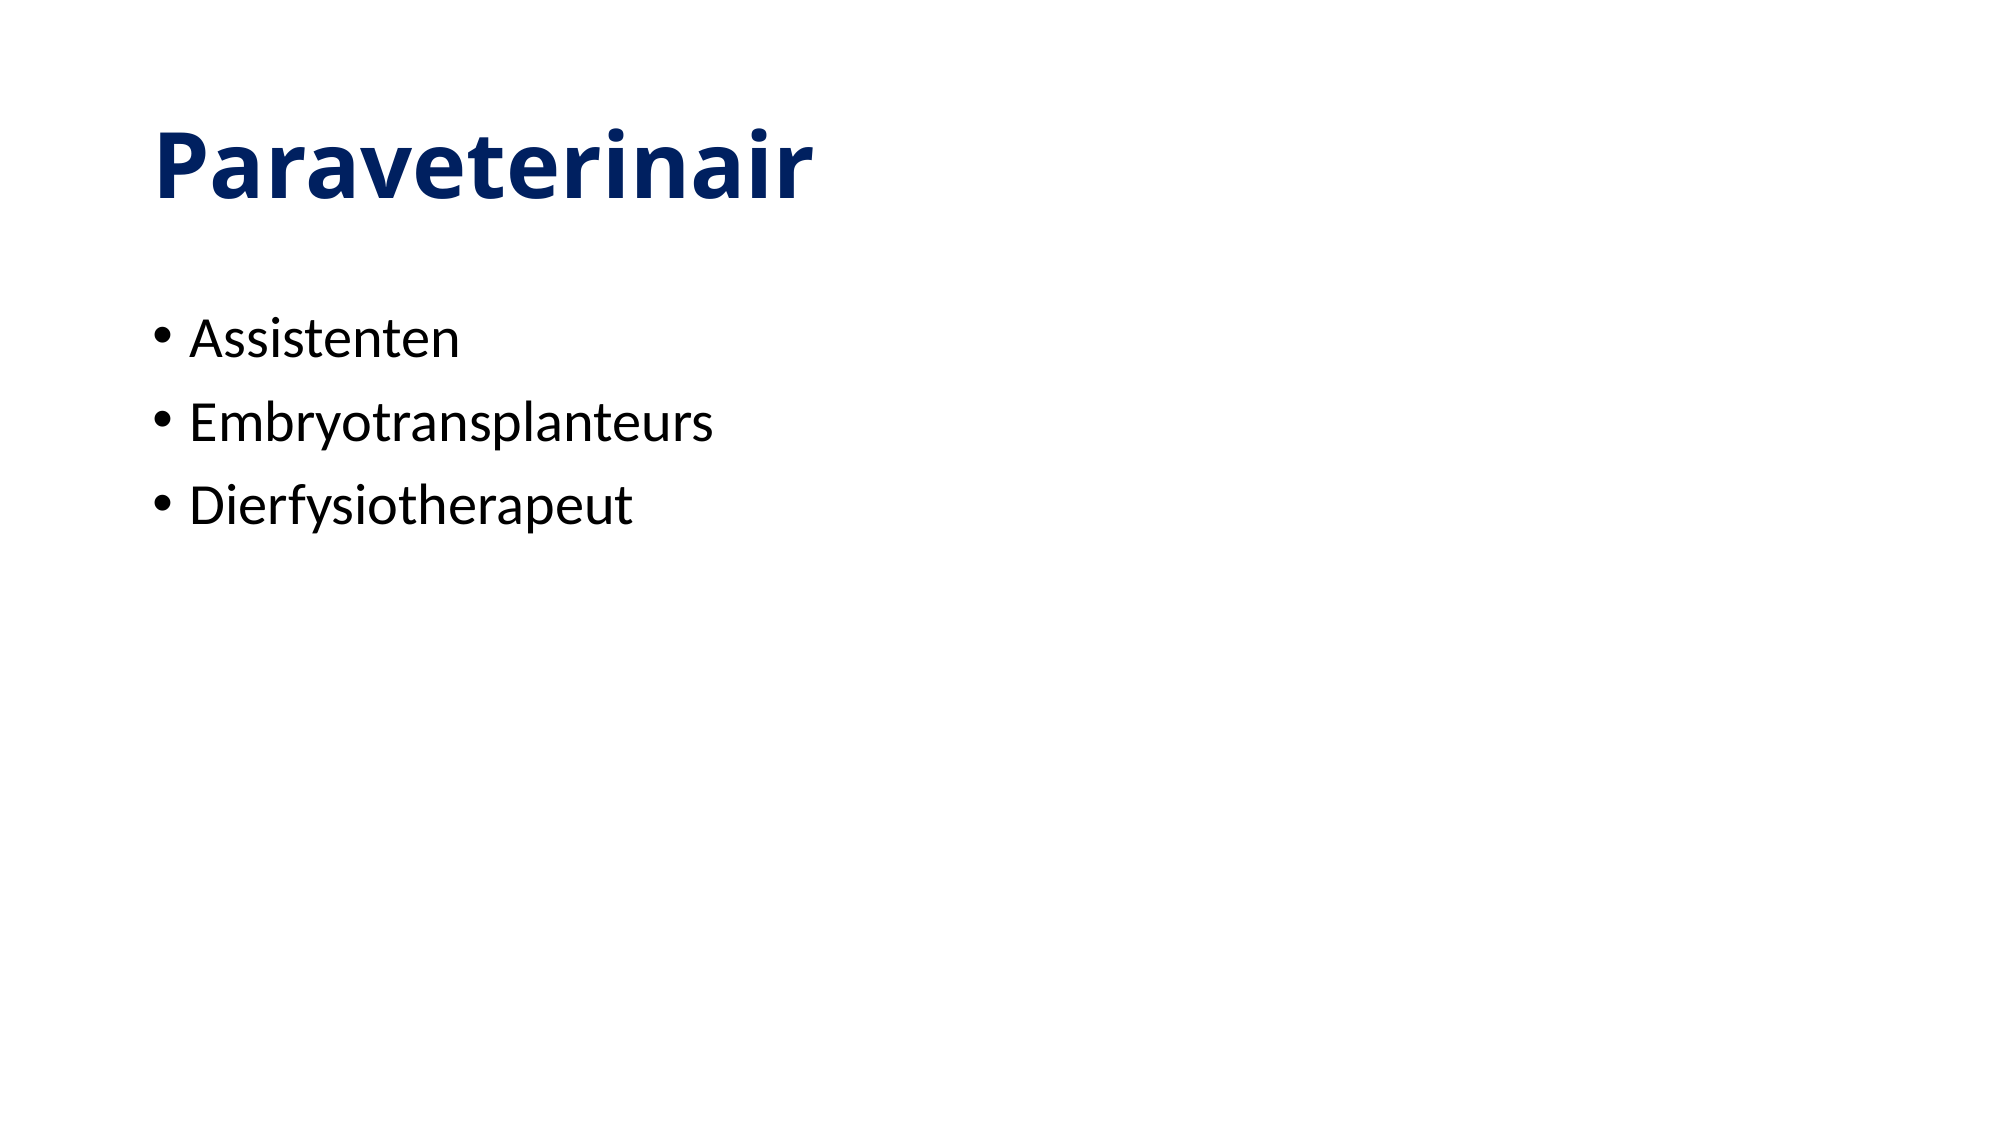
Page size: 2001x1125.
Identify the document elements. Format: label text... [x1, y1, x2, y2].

list Assistenten Embryotransplanteurs Dierfysiotherapeut [137, 299, 1863, 1014]
title Paraveterinair [137, 59, 1863, 278]
